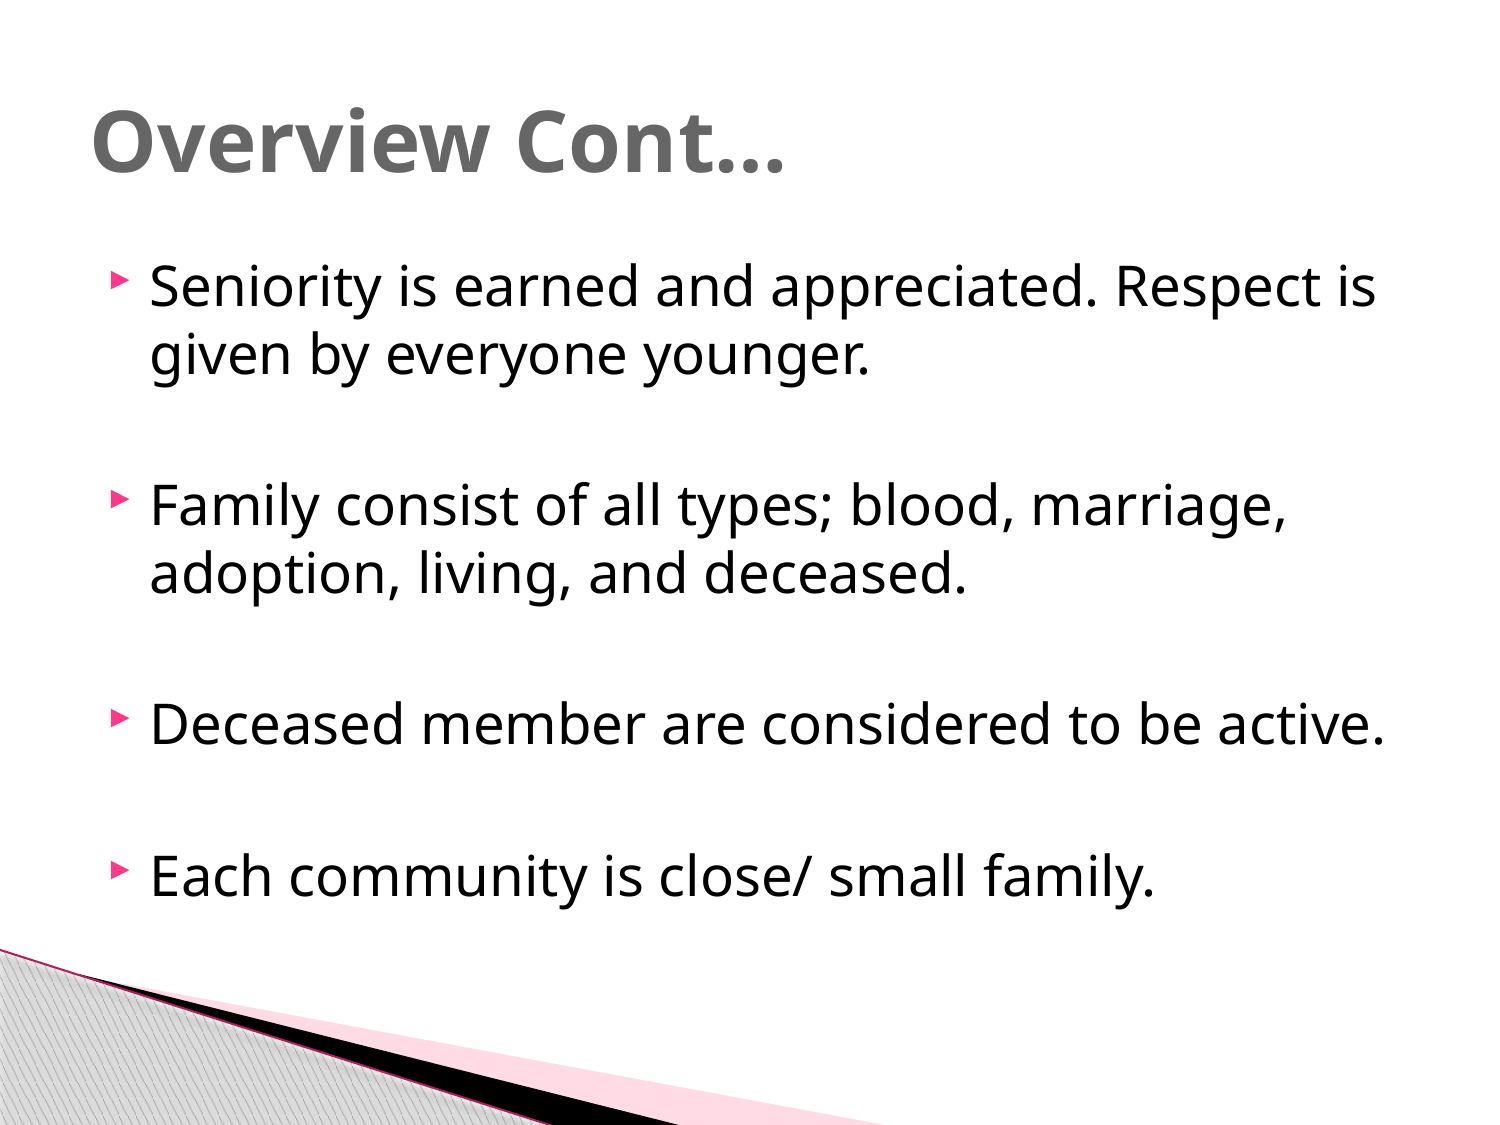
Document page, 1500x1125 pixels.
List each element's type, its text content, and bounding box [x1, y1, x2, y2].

list Seniority is earned and appreciated. Respect is given by everyone younger. Family consist of all types; blood, marriage, adoption, living, and deceased. Deceased member are considered to be active. Each community is close/ small family. [75, 243, 1425, 986]
title Overview Cont… [75, 45, 1425, 233]
